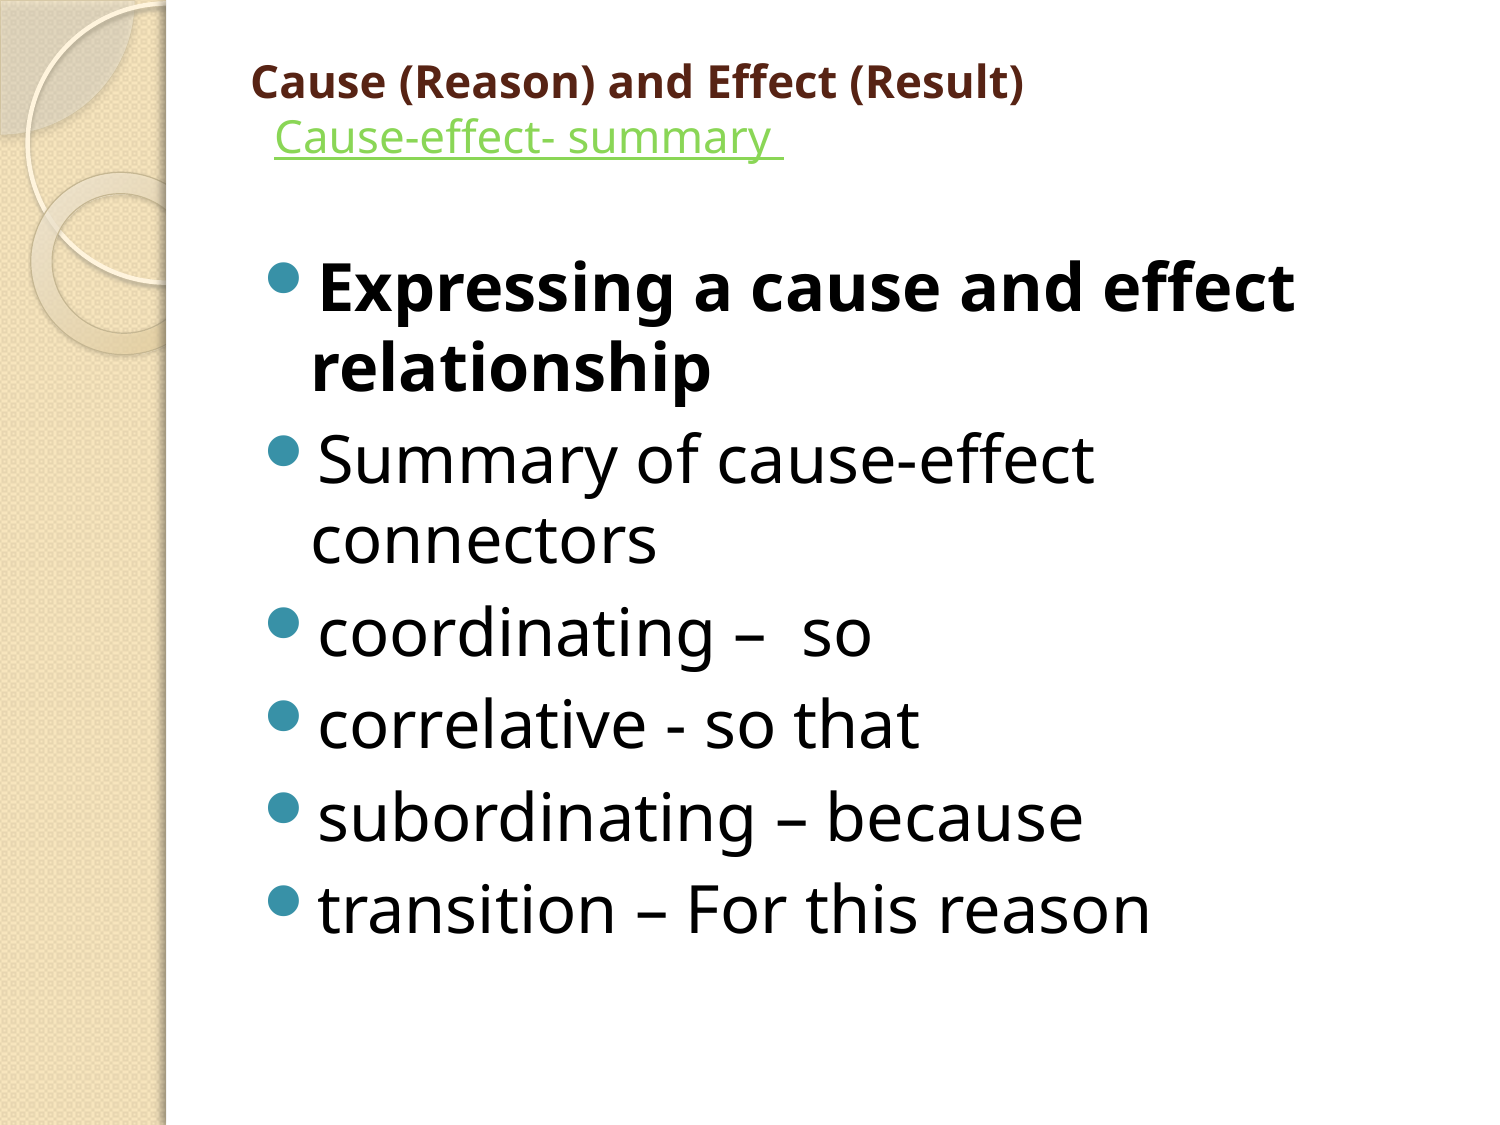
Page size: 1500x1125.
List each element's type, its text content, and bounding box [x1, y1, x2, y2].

list Expressing a cause and effect relationship Summary of cause-effect connectors coordinating – so correlative - so that subordinating – because transition – For this reason [235, 237, 1466, 1025]
title Cause (Reason) and Effect (Result) Cause-effect- summary [235, 45, 1466, 233]
